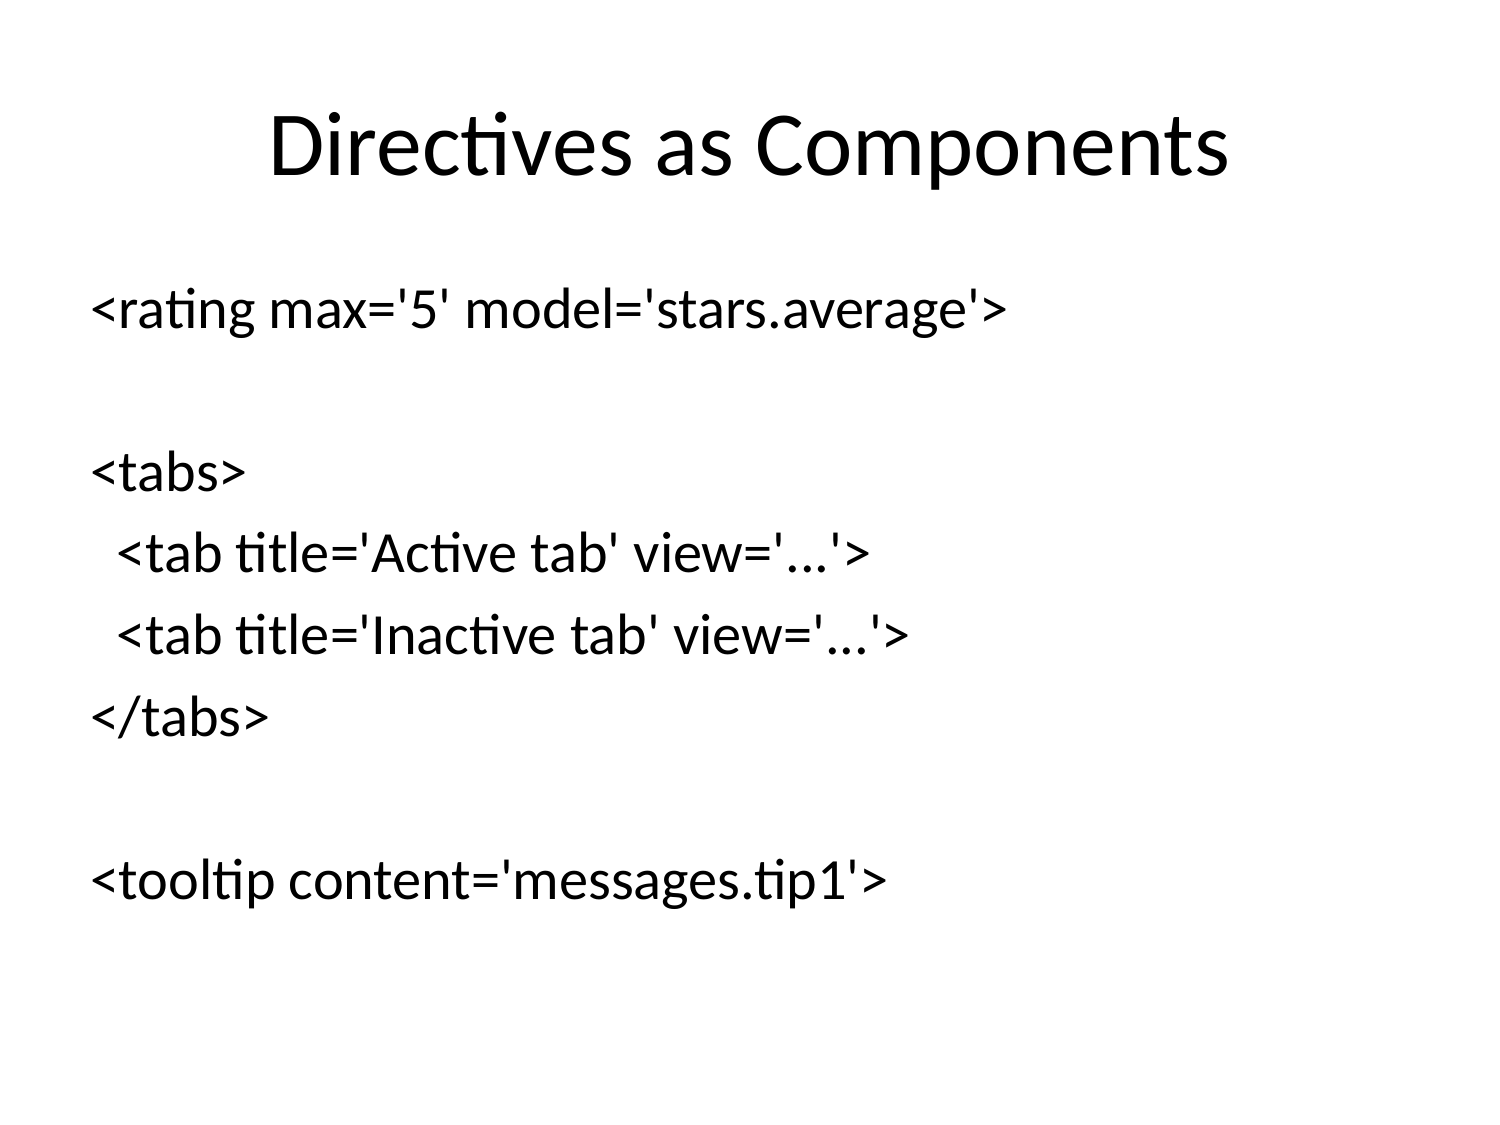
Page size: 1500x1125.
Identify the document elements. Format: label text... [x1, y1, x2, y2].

list <rating max='5' model='stars.average'> <tabs> <tab title='Active tab' view='...'> <tab title='Inactive tab' view='...'> </tabs> <tooltip content='messages.tip1'> [75, 262, 1425, 1005]
title Directives as Components [75, 45, 1425, 233]
